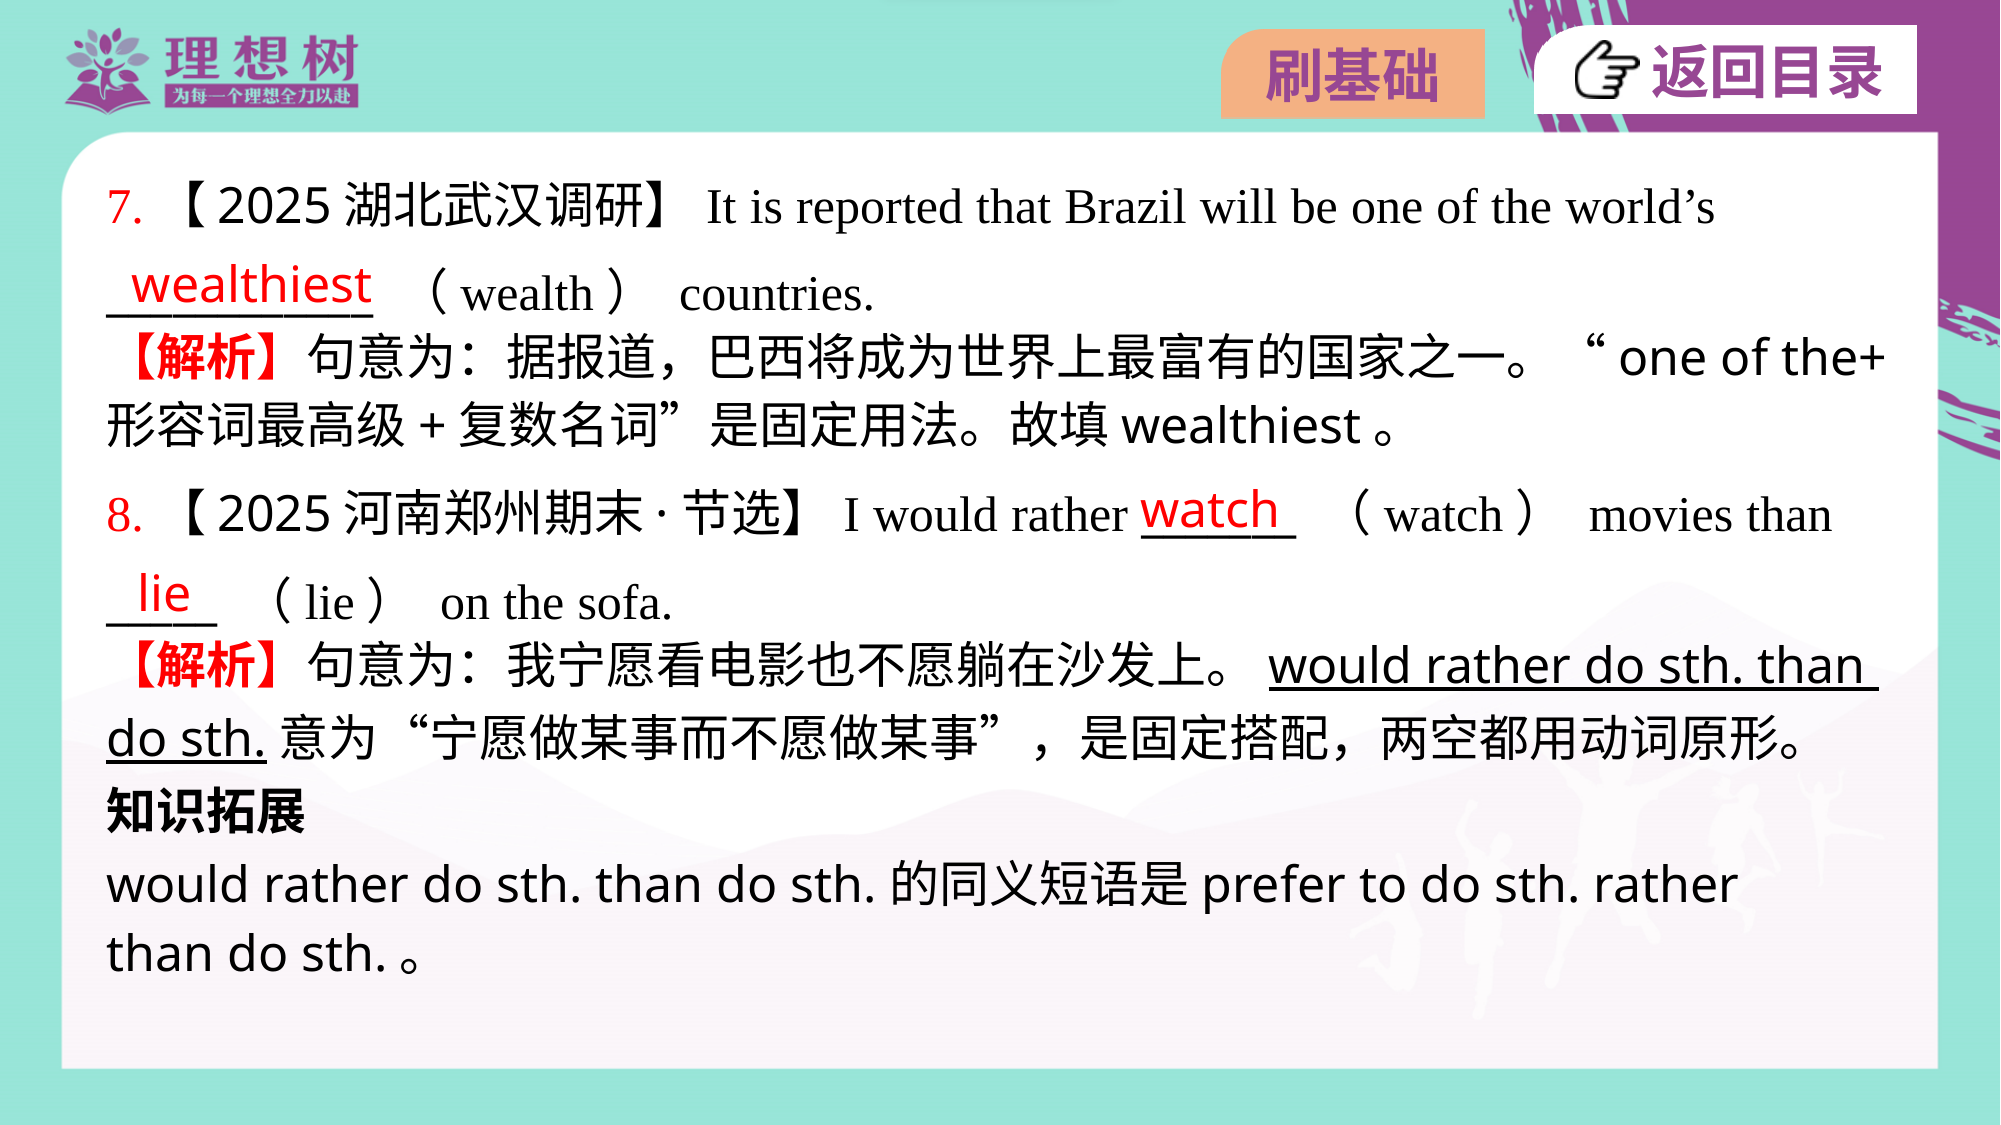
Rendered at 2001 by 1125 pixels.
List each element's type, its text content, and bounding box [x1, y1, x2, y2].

text_box wealthiest [109, 225, 396, 304]
text_box lie [109, 533, 221, 612]
text_box 7.【2025湖北武汉调研】It is reported that Brazil will be one of the world’s ____________ （wealth） countries. [106, 141, 1895, 312]
picture [0, 0, 2000, 1125]
text_box 【解析】句意为：据报道，巴西将成为世界上最富有的国家之一。“one of the+ 形容词最高级+复数名词”是固定用法。故填wealthiest。 [106, 312, 1895, 449]
text_box 【解析】句意为：我宁愿看电影也不愿躺在沙发上。would rather do sth. than do sth.意为“宁愿做某事而不愿做某事”，是固定搭配，两空都用动词原形。 知识拓展 would rather do sth. than do sth.的同义短语是prefer to do sth. rather than do sth.。 [106, 620, 1895, 977]
text_box 8.【2025河南郑州期末·节选】I would rather _______ （watch） movies than _____ （lie） on the sofa. [106, 450, 1895, 620]
text_box watch [1129, 445, 1291, 527]
